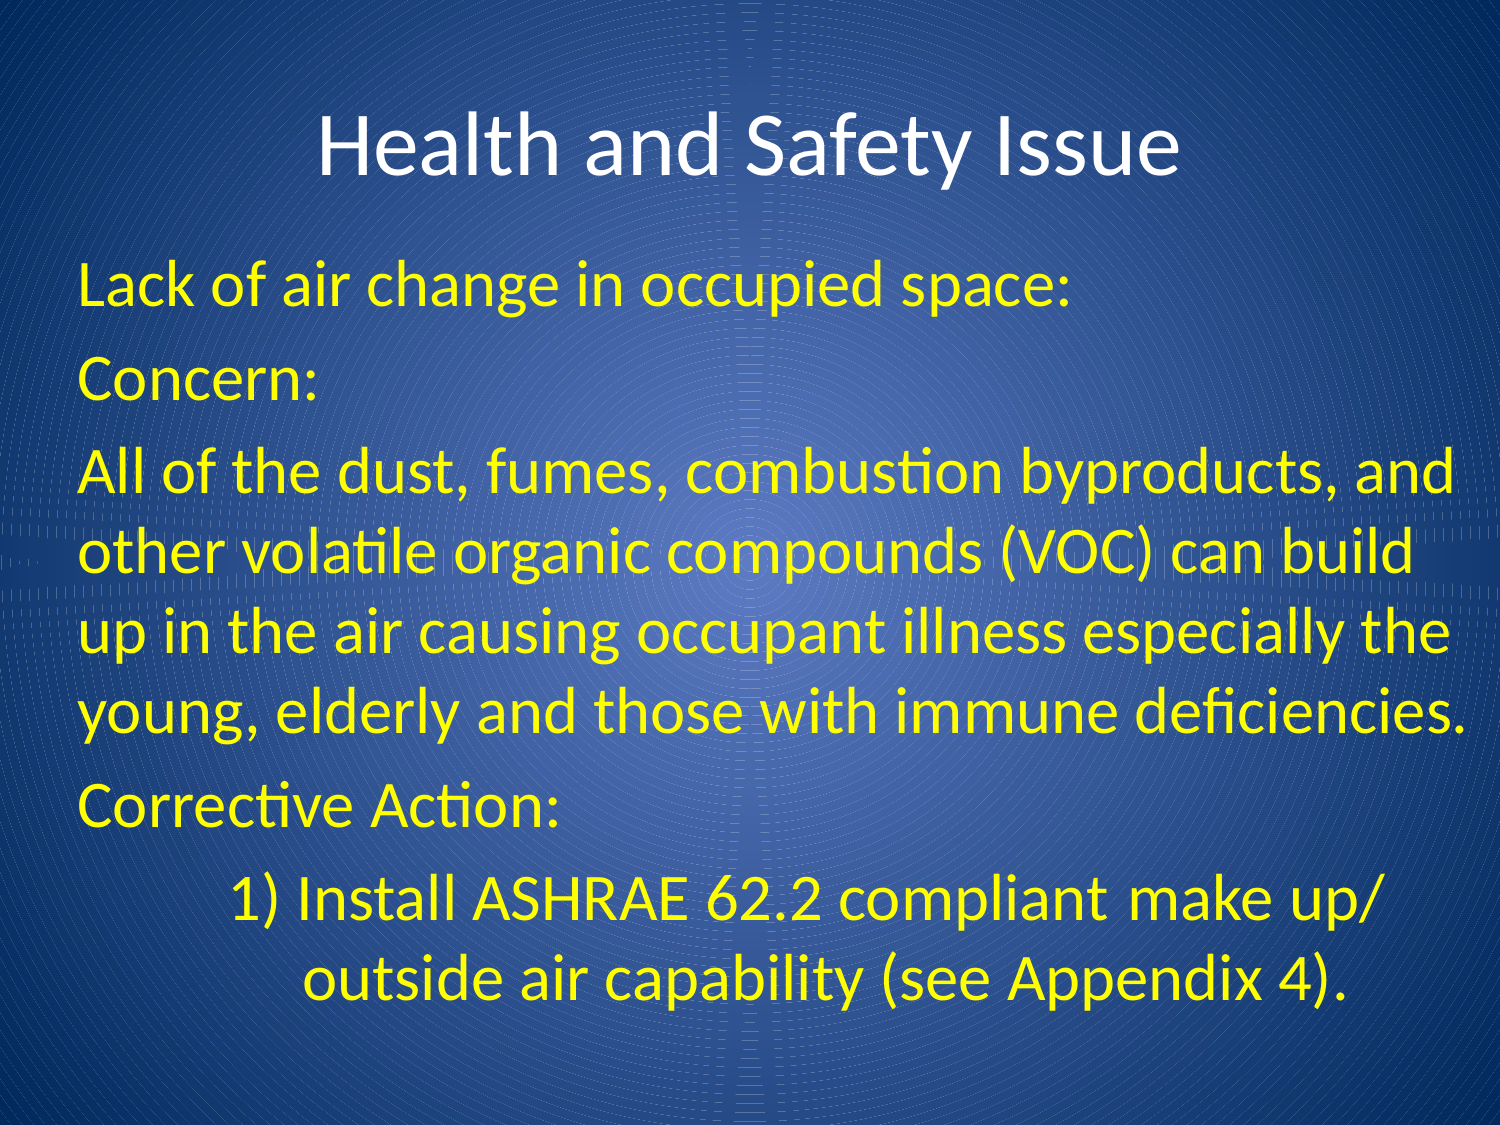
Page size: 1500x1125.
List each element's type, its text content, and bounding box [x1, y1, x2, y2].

list Lack of air change in occupied space: Concern: All of the dust, fumes, combustion byproducts, and other volatile organic compounds (VOC) can build up in the air causing occupant illness especially the young, elderly and those with immune deficiencies. Corrective Action: 1) Install ASHRAE 62.2 compliant make up/ outside air capability (see Appendix 4). [62, 232, 1488, 1113]
title Health and Safety Issue [75, 45, 1425, 232]
